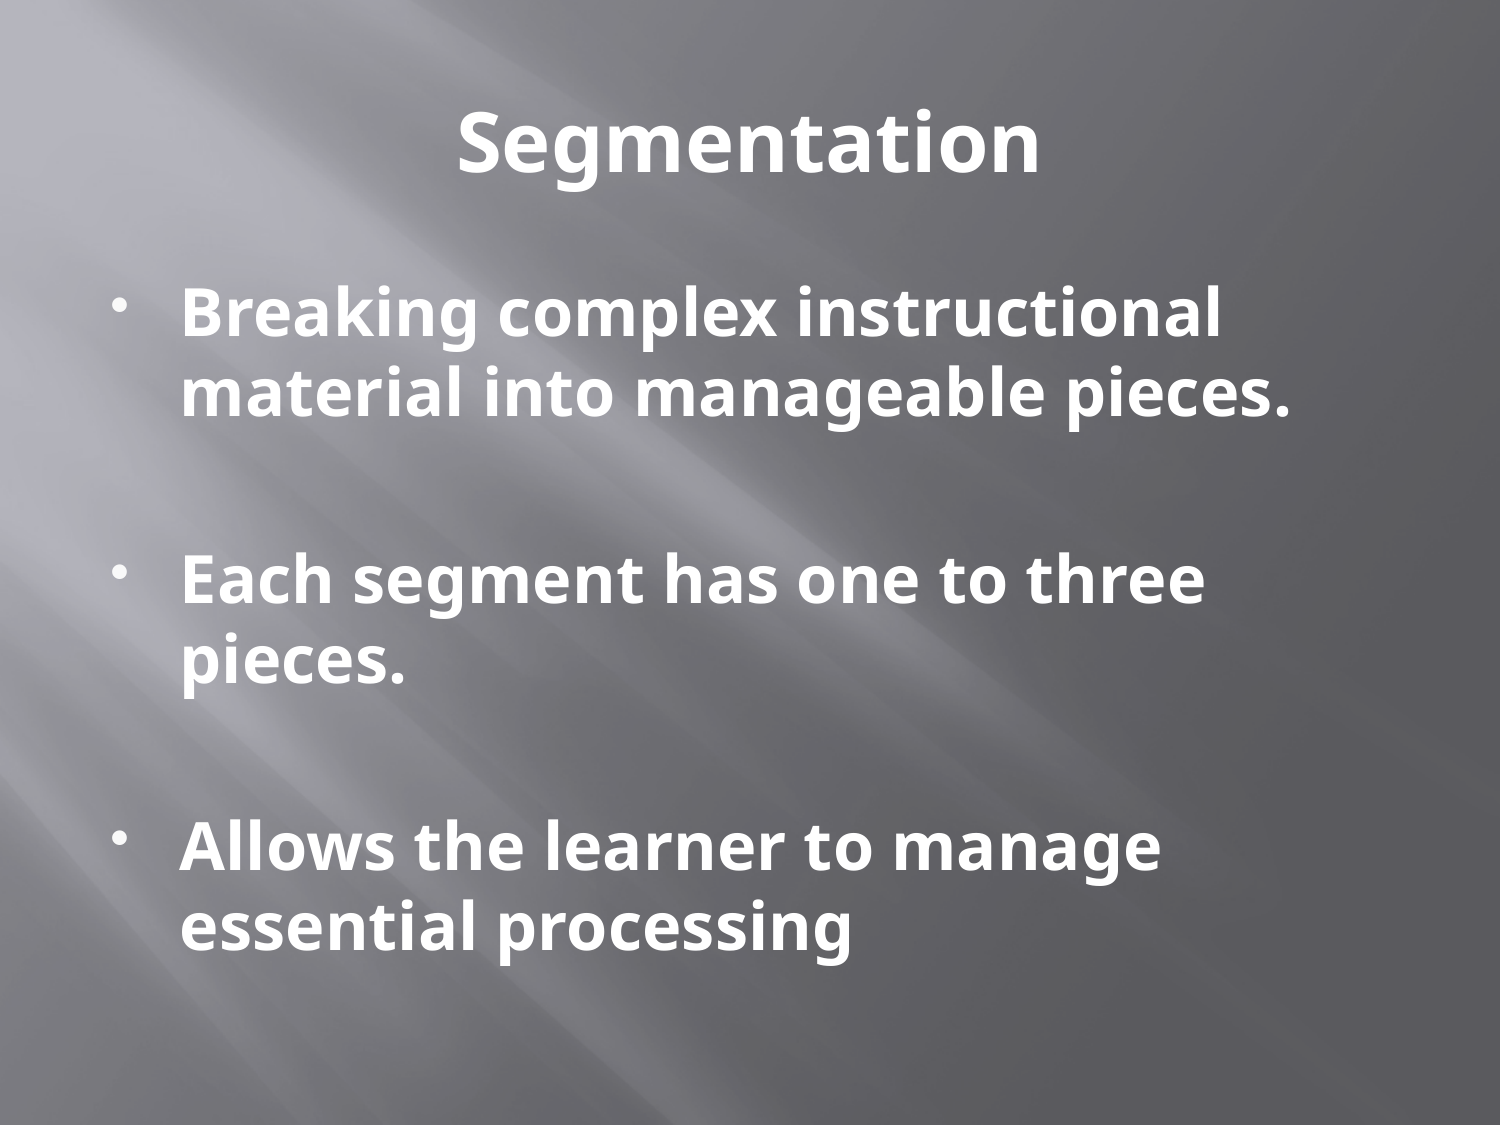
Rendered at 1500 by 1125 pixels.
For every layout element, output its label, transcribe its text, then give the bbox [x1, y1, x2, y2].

title Segmentation [75, 45, 1425, 233]
list Breaking complex instructional material into manageable pieces. Each segment has one to three pieces. Allows the learner to manage essential processing [75, 262, 1425, 1035]
